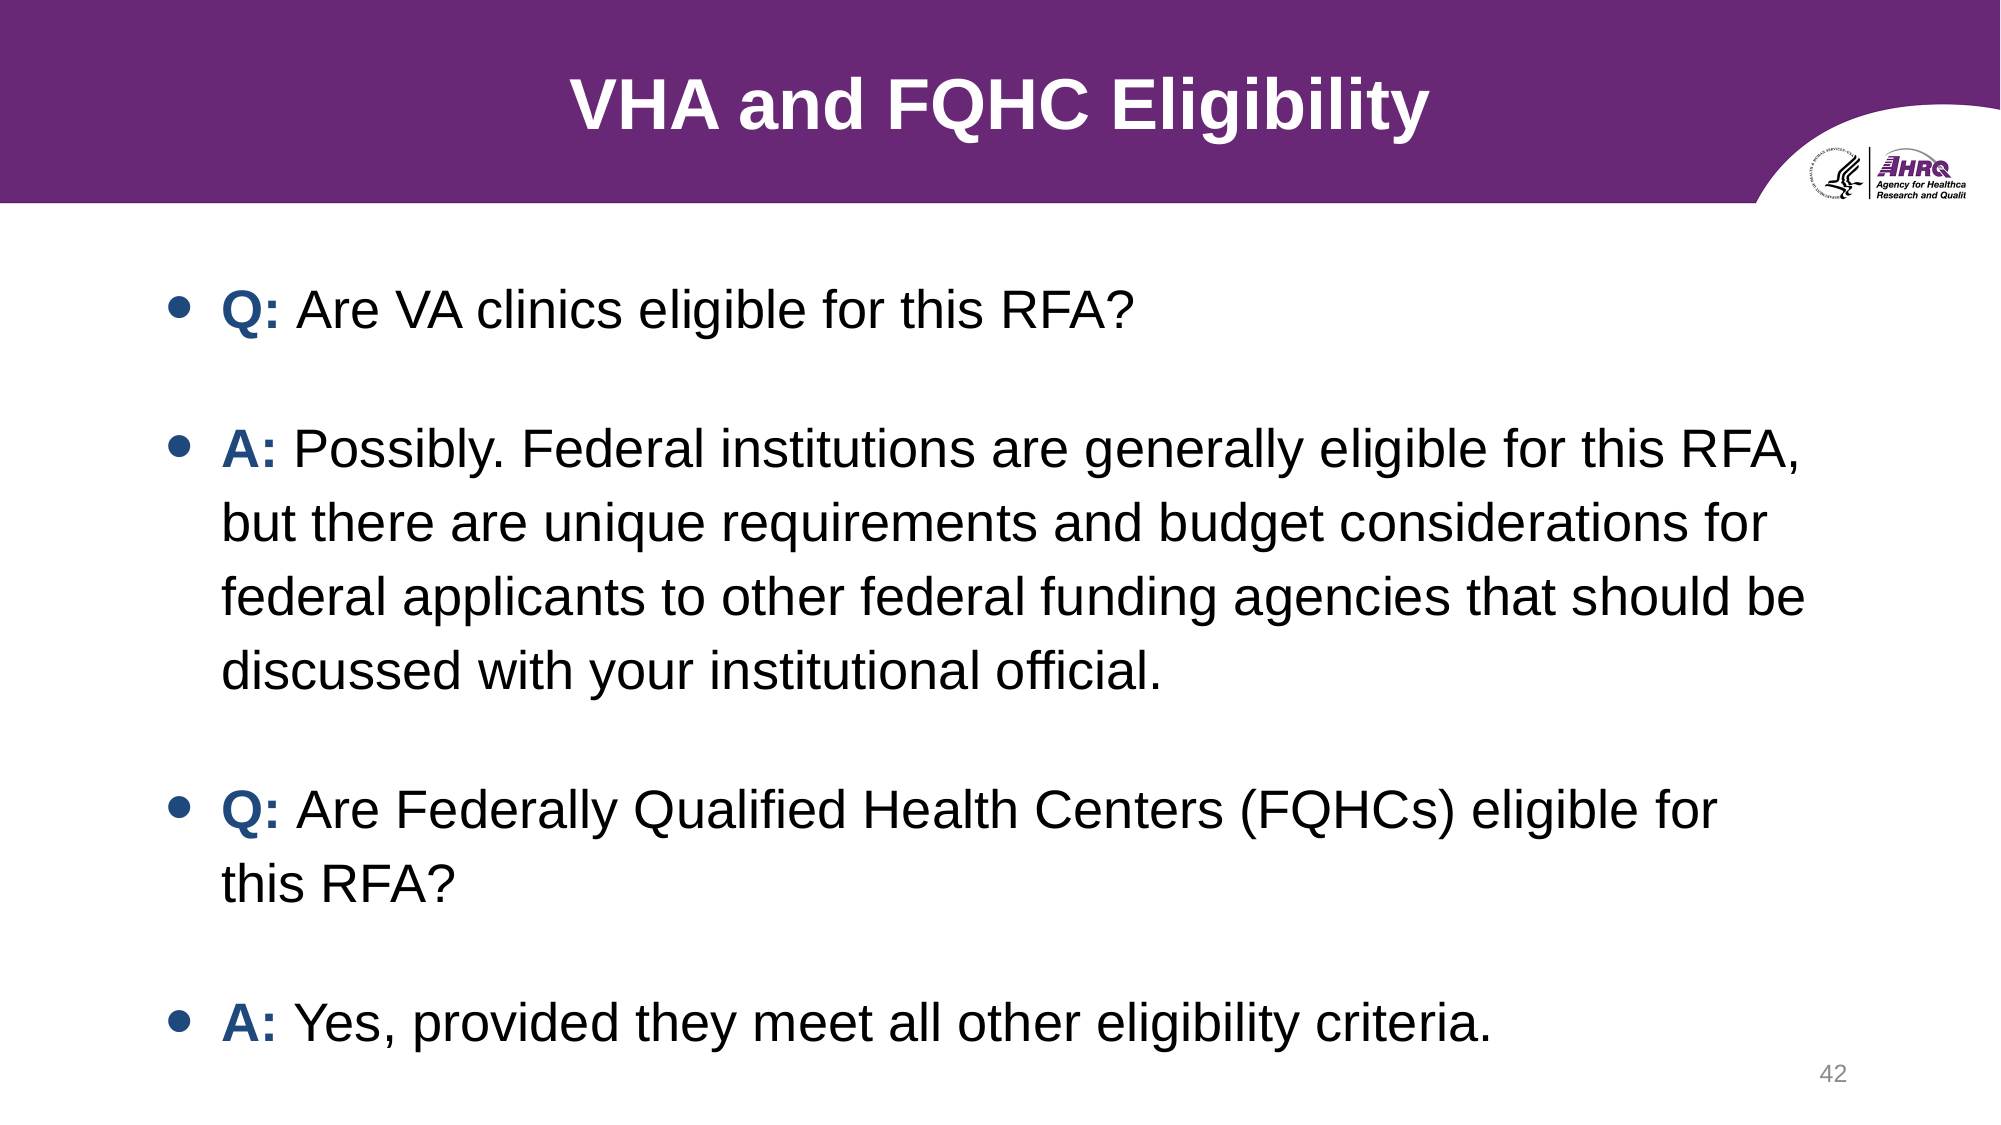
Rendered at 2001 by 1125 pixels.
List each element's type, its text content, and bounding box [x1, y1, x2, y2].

title VHA and FQHC Eligibility [275, 50, 1725, 152]
slide_number 42 [1412, 1042, 1863, 1103]
list Q: Are VA clinics eligible for this RFA? A: Possibly. Federal institutions are generally eligible for this RFA, but there are unique requirements and budget considerations for federal applicants to other federal funding agencies that should be discussed with your institutional official. Q: Are Federally Qualified Health Centers (FQHCs) eligible for this RFA? A: Yes, provided they meet all other eligibility criteria. [150, 257, 1825, 1075]
picture [0, 0, 2001, 1125]
